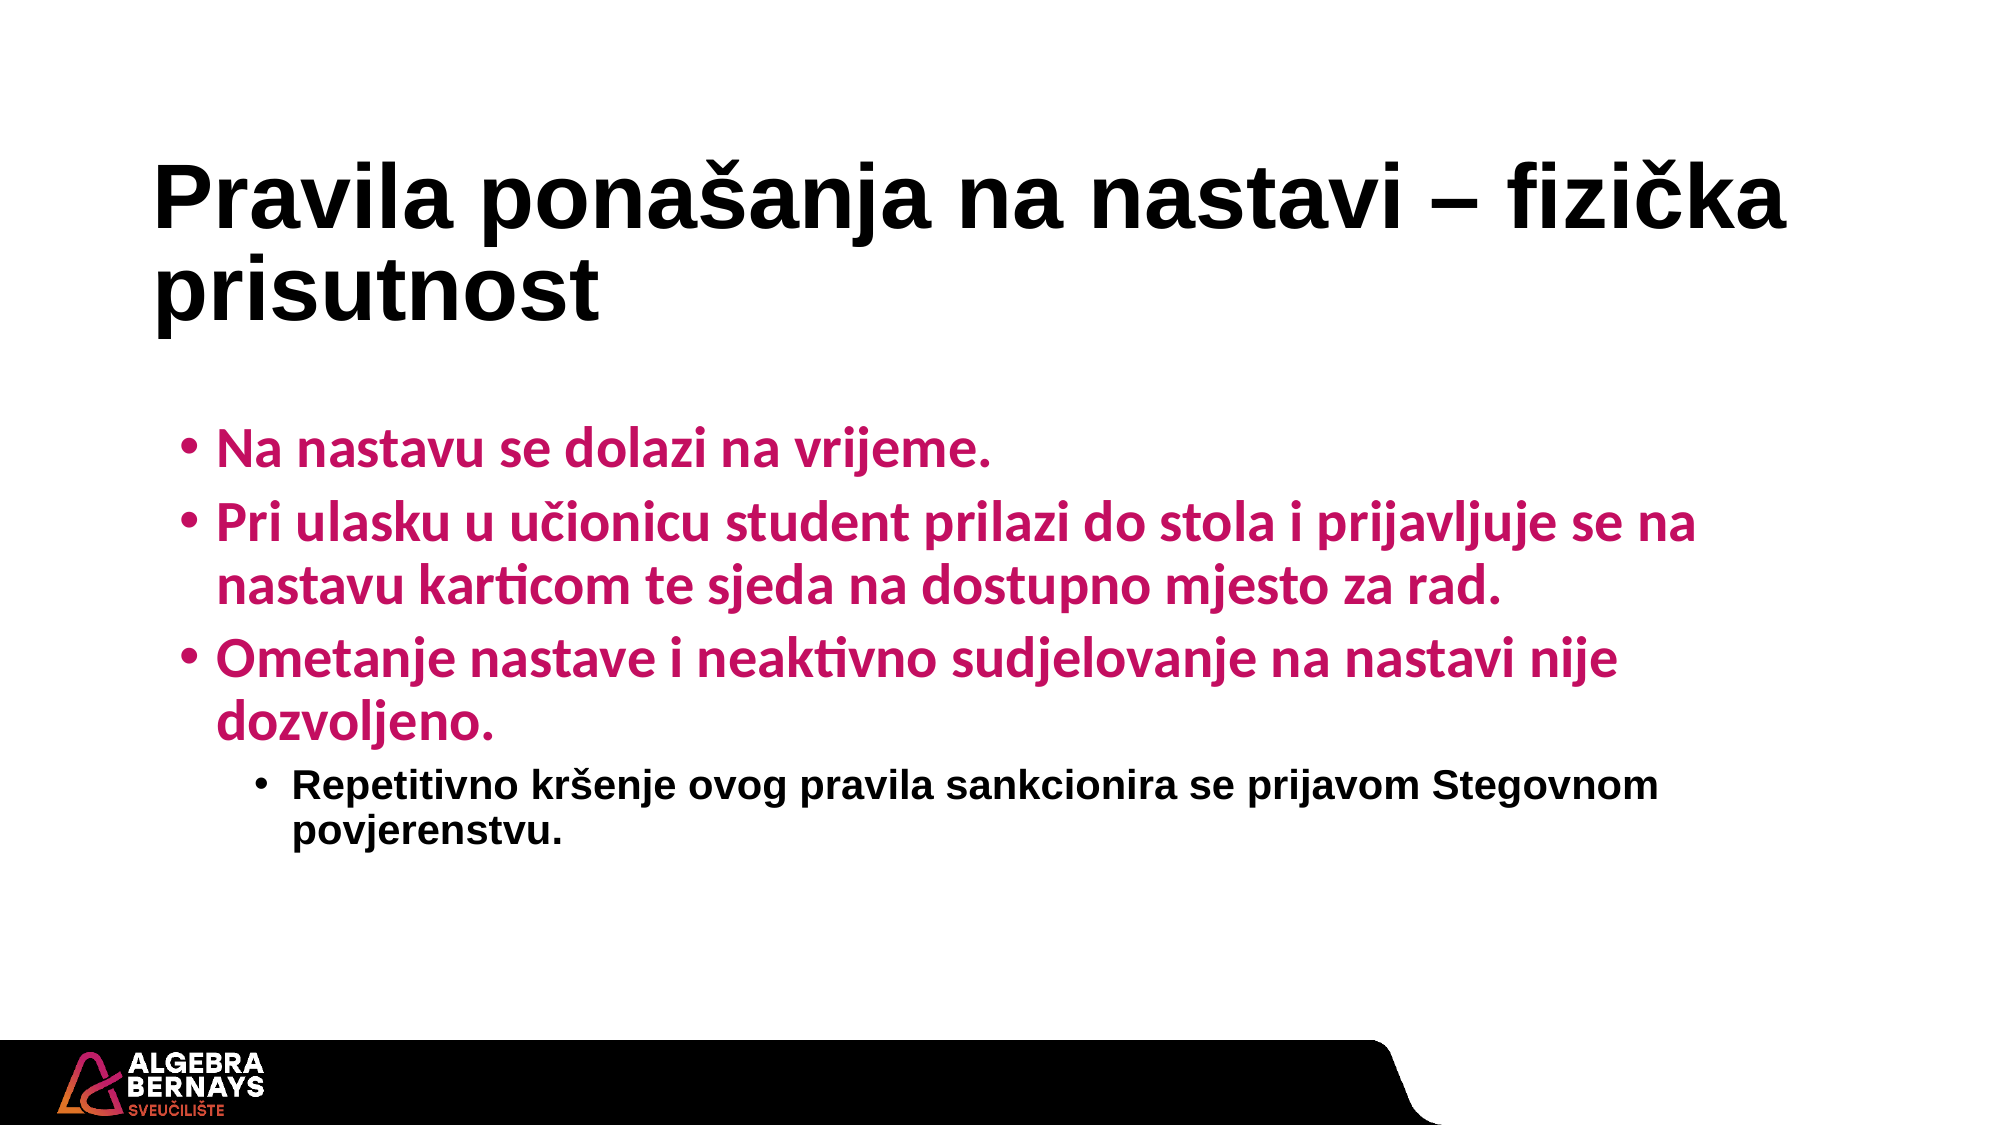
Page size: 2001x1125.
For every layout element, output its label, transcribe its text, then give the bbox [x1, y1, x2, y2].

picture [0, 1040, 1446, 1125]
text_box Pravila ponašanja na nastavi – fizička prisutnost [137, 138, 1863, 356]
text_box Na nastavu se dolazi na vrijeme. Pri ulasku u učionicu student prilazi do stola i prijavljuje se na nastavu karticom te sjeda na dostupno mjesto za rad. Ometanje nastave i neaktivno sudjelovanje na nastavi nije dozvoljeno. Repetitivno kršenje ovog pravila sankcionira se prijavom Stegovnom povjerenstvu. [126, 410, 1852, 1091]
